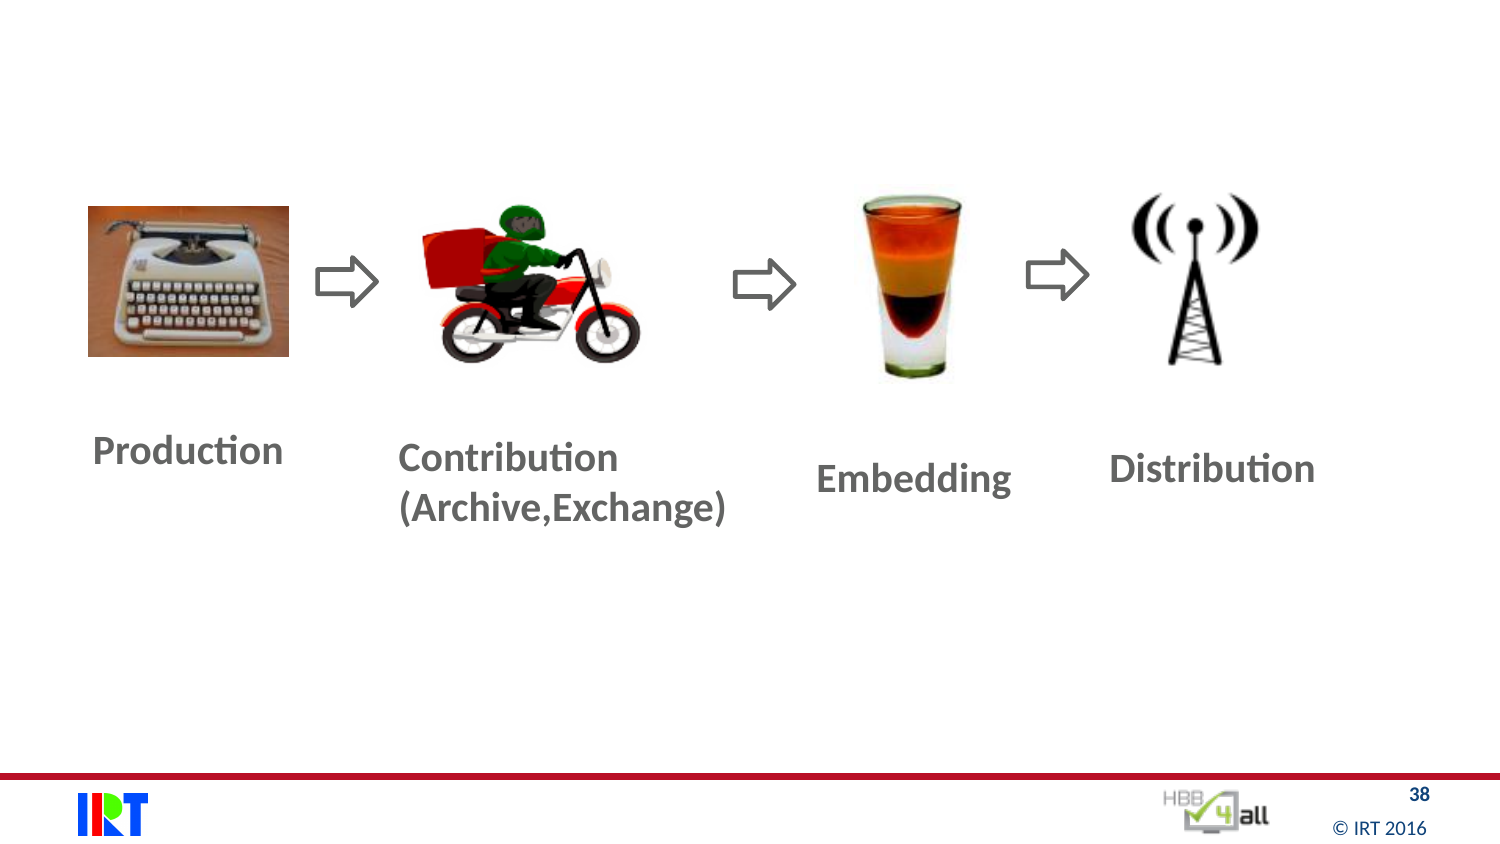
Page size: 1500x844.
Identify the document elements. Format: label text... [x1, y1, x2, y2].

text_box Production [78, 415, 299, 481]
text_box [735, 260, 795, 309]
picture [78, 793, 148, 836]
picture [1163, 787, 1270, 844]
picture [418, 195, 648, 368]
text_box Contribution (Archive,Exchange) [383, 422, 743, 538]
picture [853, 184, 971, 385]
text_box [1028, 250, 1088, 300]
picture [88, 206, 289, 357]
picture [1127, 189, 1263, 368]
text_box Distribution [1094, 433, 1332, 499]
text_box [317, 257, 377, 306]
text_box Embedding [801, 443, 1027, 509]
